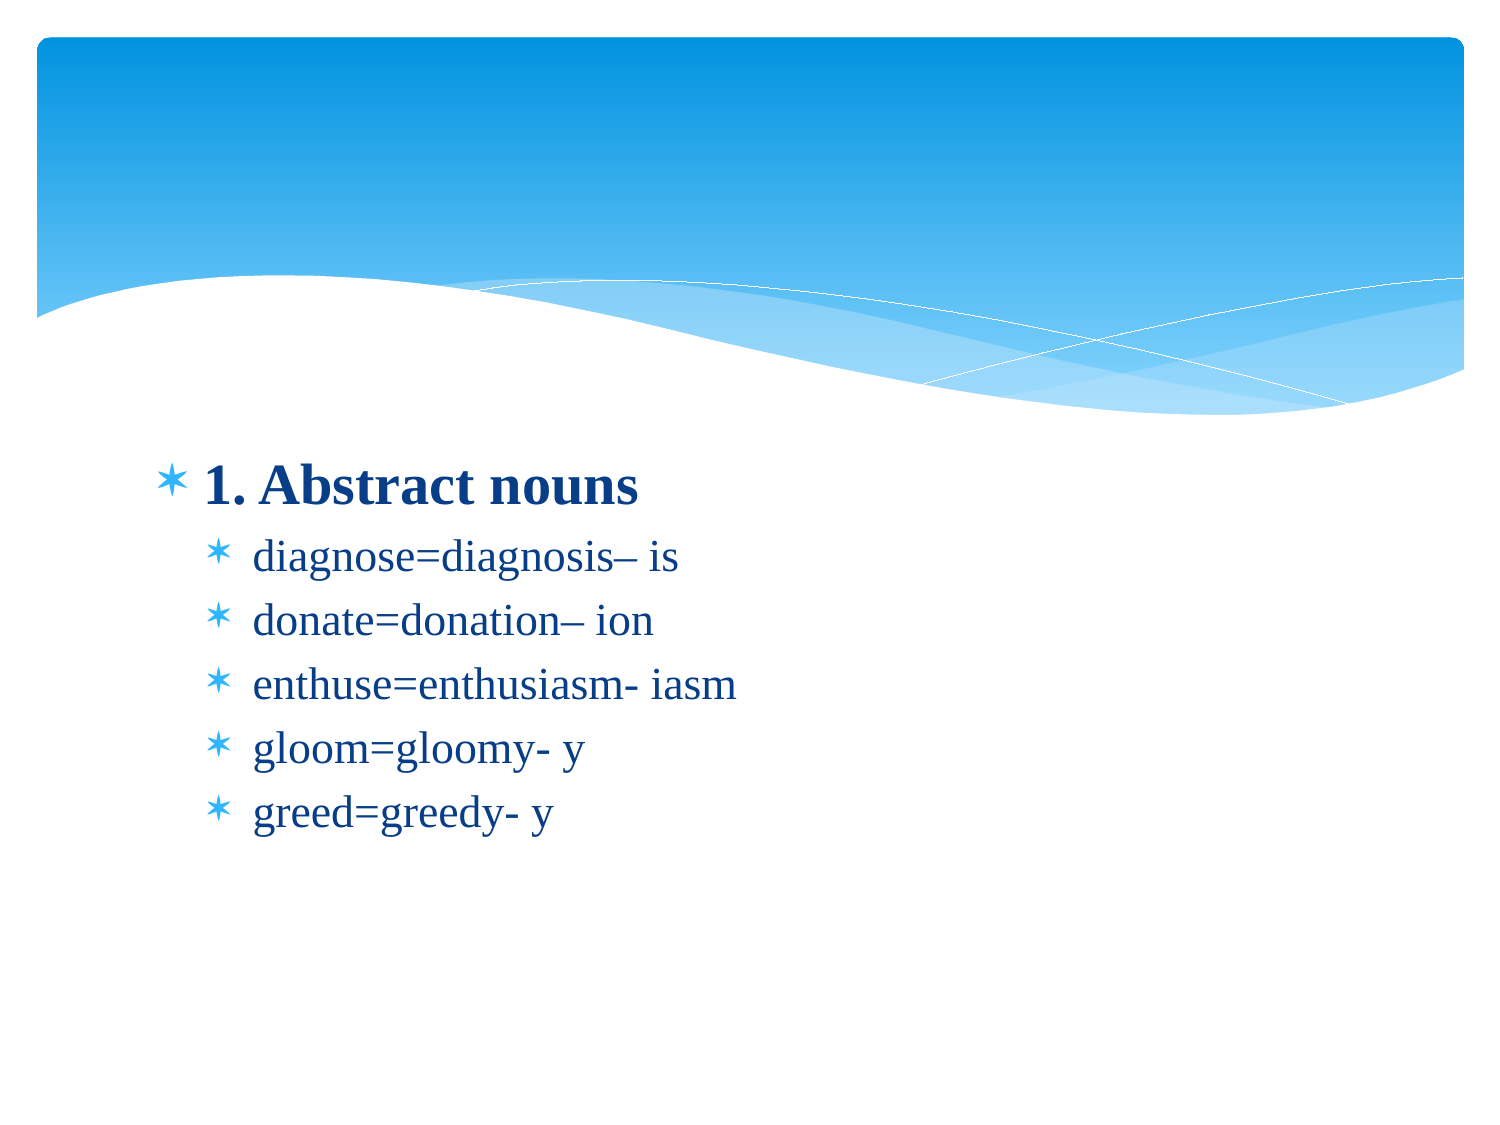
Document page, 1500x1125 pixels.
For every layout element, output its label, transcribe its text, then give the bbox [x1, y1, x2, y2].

list 1. Abstract nouns diagnose=diagnosis– is donate=donation– ion enthuse=enthusiasm- iasm gloom=gloomy- y greed=greedy- y [143, 438, 1359, 1005]
